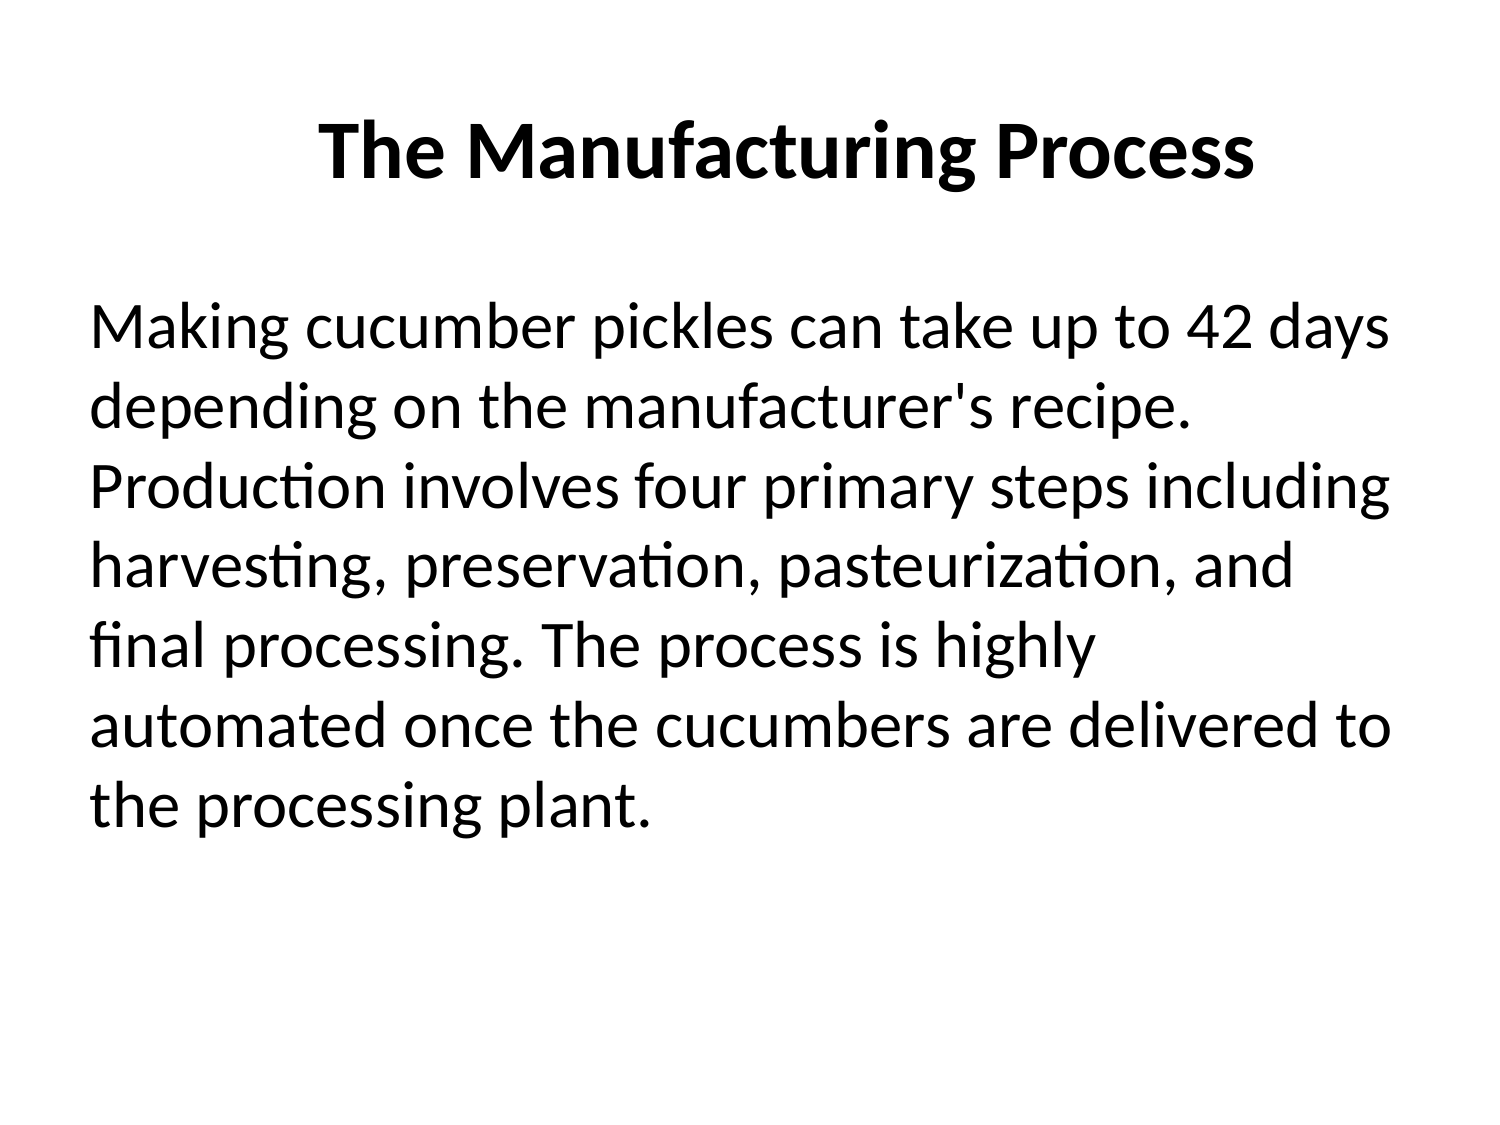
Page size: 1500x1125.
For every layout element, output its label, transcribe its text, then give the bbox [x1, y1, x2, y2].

text_box The Manufacturing Process Making cucumber pickles can take up to 42 days depending on the manufacturer's recipe. Production involves four primary steps including harvesting, preservation, pasteurization, and final processing. The process is highly automated once the cucumbers are delivered to the processing plant. [74, 87, 1425, 915]
